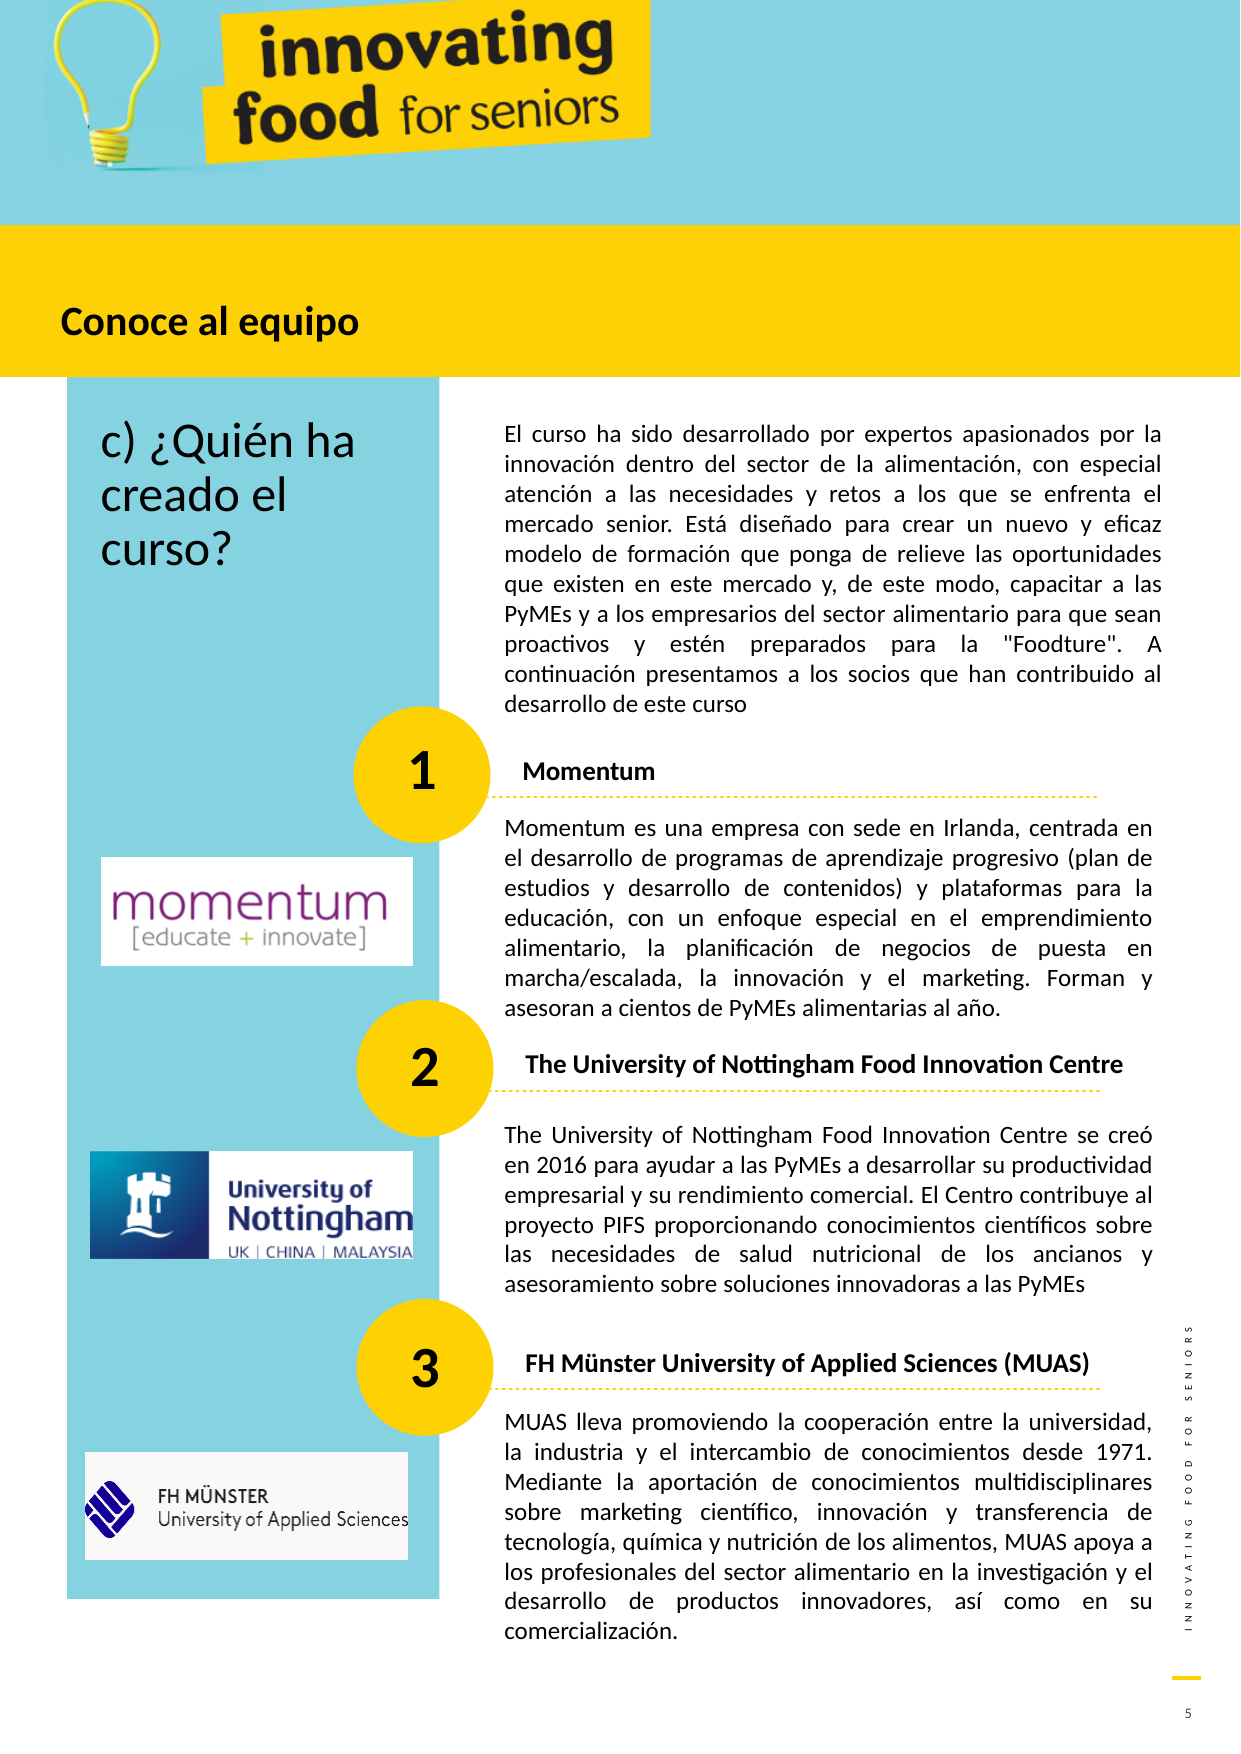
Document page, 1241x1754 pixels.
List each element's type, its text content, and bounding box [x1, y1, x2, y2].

list MUAS lleva promoviendo la cooperación entre la universidad, la industria y el intercambio de conocimientos desde 1971. Mediante la aportación de conocimientos multidisciplinares sobre marketing científico, innovación y transferencia de tecnología, química y nutrición de los alimentos, MUAS apoya a los profesionales del sector alimentario en la investigación y el desarrollo de productos innovadores, así como en su comercialización. [489, 1397, 1168, 1561]
picture [101, 857, 413, 966]
list c) ¿Quién ha creado el curso? [85, 407, 413, 688]
list Momentum [507, 749, 1085, 803]
picture [85, 1452, 408, 1560]
picture [0, 0, 1241, 377]
list FH Münster University of Applied Sciences (MUAS) [510, 1341, 1134, 1396]
picture [90, 1154, 110, 1164]
list The University of Nottingham Food Innovation Centre se creó en 2016 para ayudar a las PyMEs a desarrollar su productividad empresarial y su rendimiento comercial. El Centro contribuye al proyecto PIFS proporcionando conocimientos científicos sobre las necesidades de salud nutricional de los ancianos y asesoramiento sobre soluciones innovadoras a las PyMEs [489, 1110, 1168, 1274]
list Momentum es una empresa con sede en Irlanda, centrada en el desarrollo de programas de aprendizaje progresivo (plan de estudios y desarrollo de contenidos) y plataformas para la educación, con un enfoque especial en el emprendimiento alimentario, la planificación de negocios de puesta en marcha/escalada, la innovación y el marketing. Forman y asesoran a cientos de PyMEs alimentarias al año. [489, 803, 1168, 968]
list 2 [360, 1015, 490, 1120]
list The University of Nottingham Food Innovation Centre [510, 1042, 1177, 1097]
list 1 [357, 718, 487, 823]
list 3 [360, 1316, 490, 1421]
list El curso ha sido desarrollado por expertos apasionados por la innovación dentro del sector de la alimentación, con especial atención a las necesidades y retos a los que se enfrenta el mercado senior. Está diseñado para crear un nuevo y eficaz modelo de formación que ponga de relieve las oportunidades que existen en este mercado y, de este modo, capacitar a las PyMEs y a los empresarios del sector alimentario para que sean proactivos y estén preparados para la "Foodture". A continuación presentamos a los socios que han contribuido al desarrollo de este curso [489, 410, 1177, 552]
picture [90, 1151, 413, 1259]
